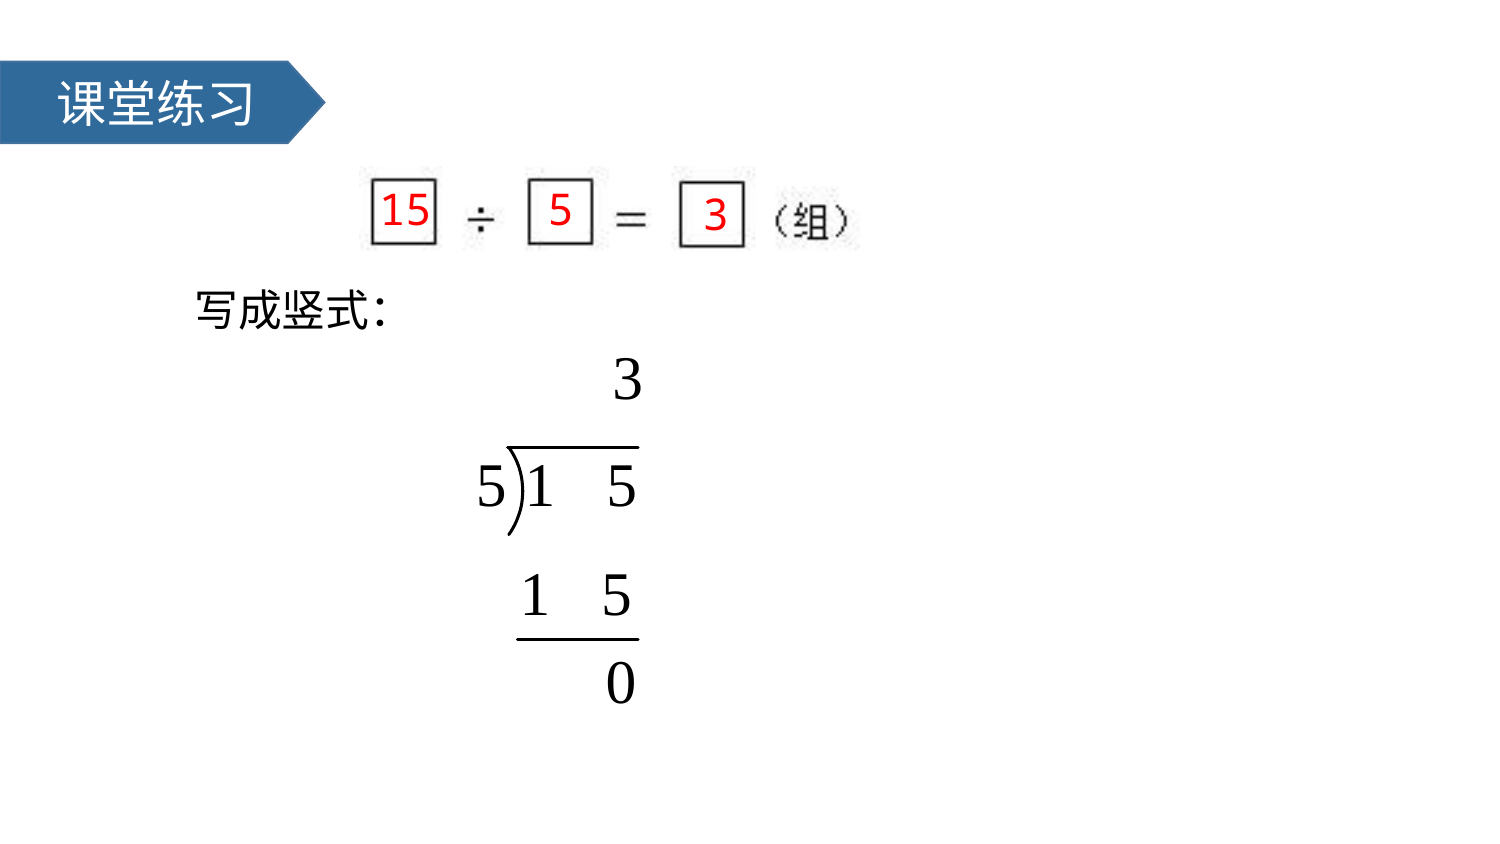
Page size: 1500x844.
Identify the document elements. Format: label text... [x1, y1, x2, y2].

text_box 课堂练习 [0, 61, 325, 144]
picture [359, 166, 863, 267]
picture [468, 340, 653, 730]
text_box 写成竖式： [183, 276, 425, 341]
